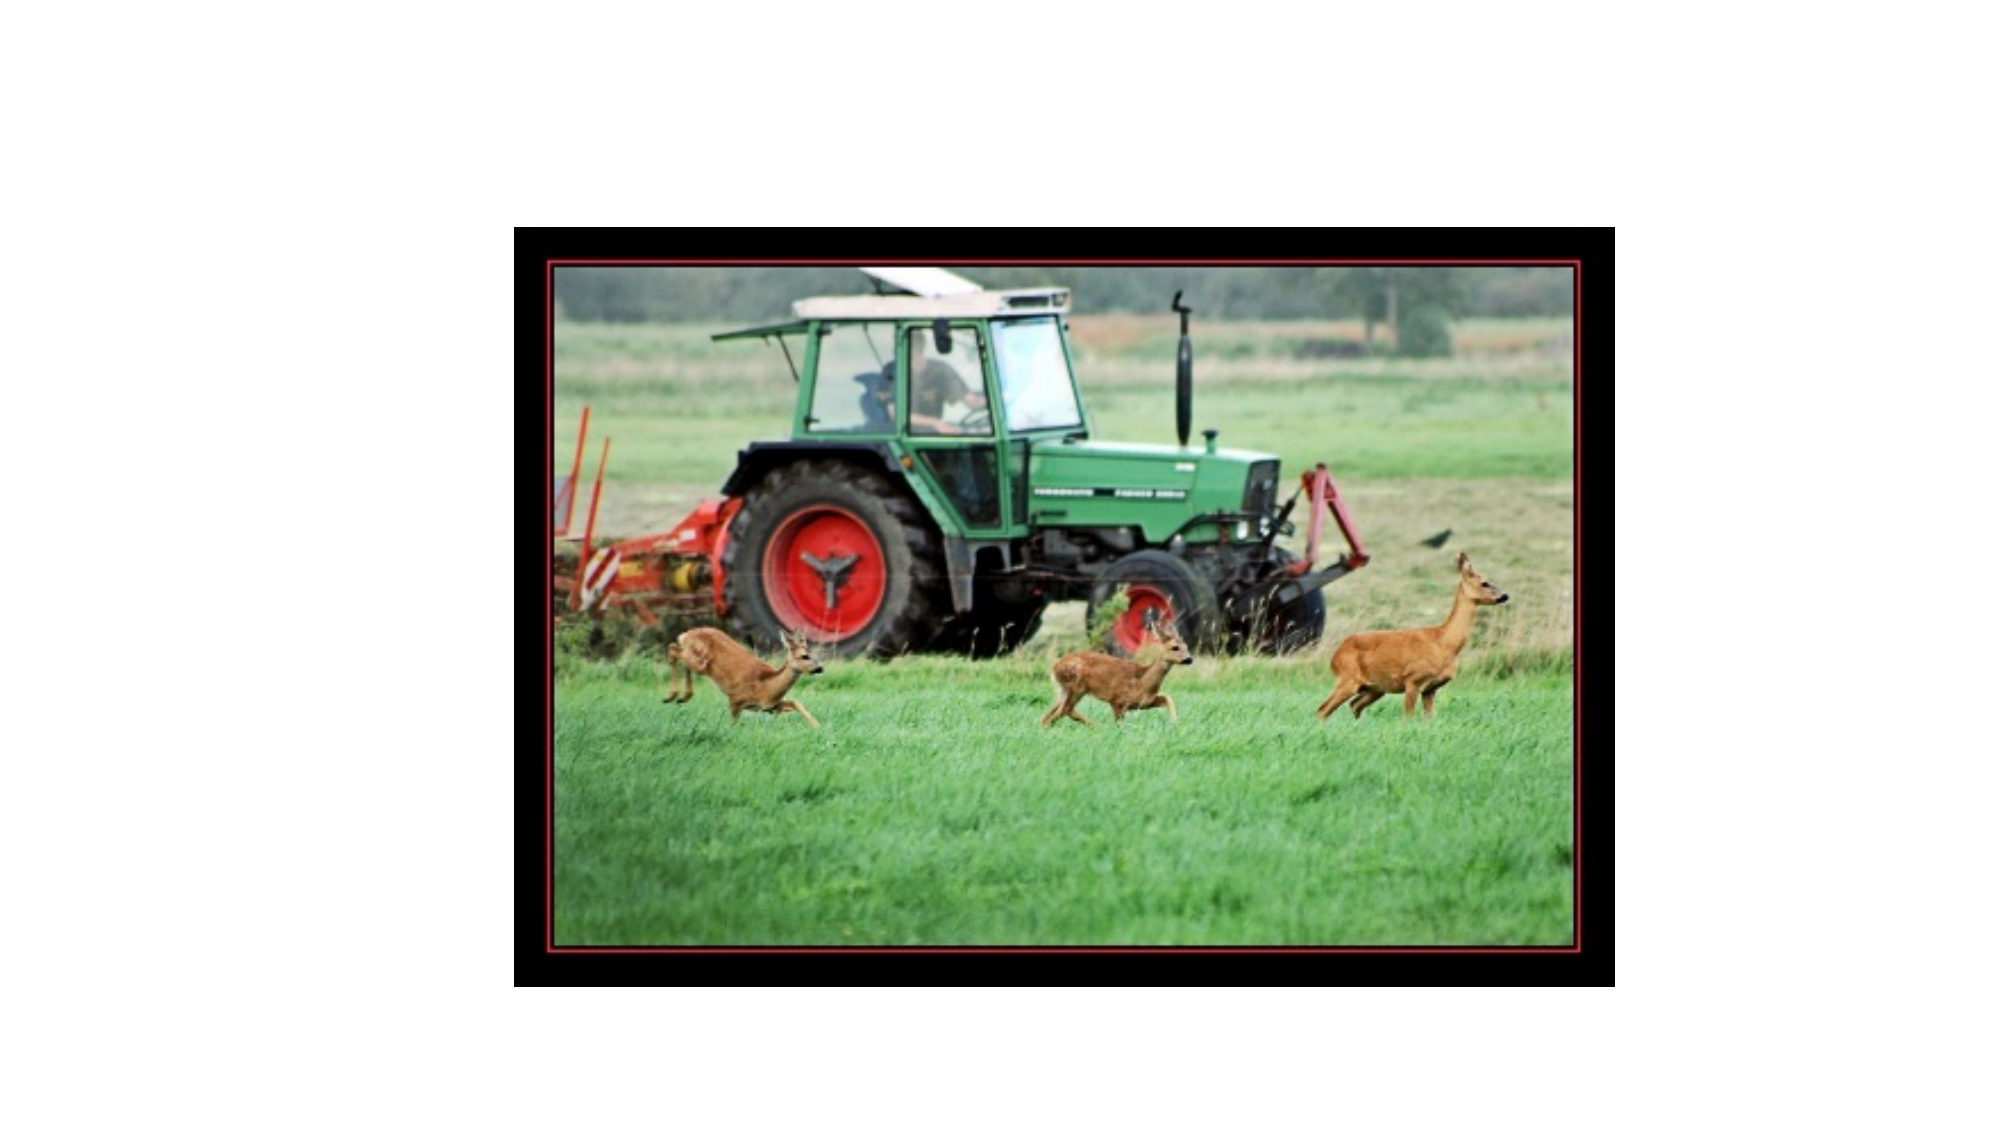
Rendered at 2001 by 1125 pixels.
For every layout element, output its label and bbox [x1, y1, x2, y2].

picture [514, 227, 1615, 988]
